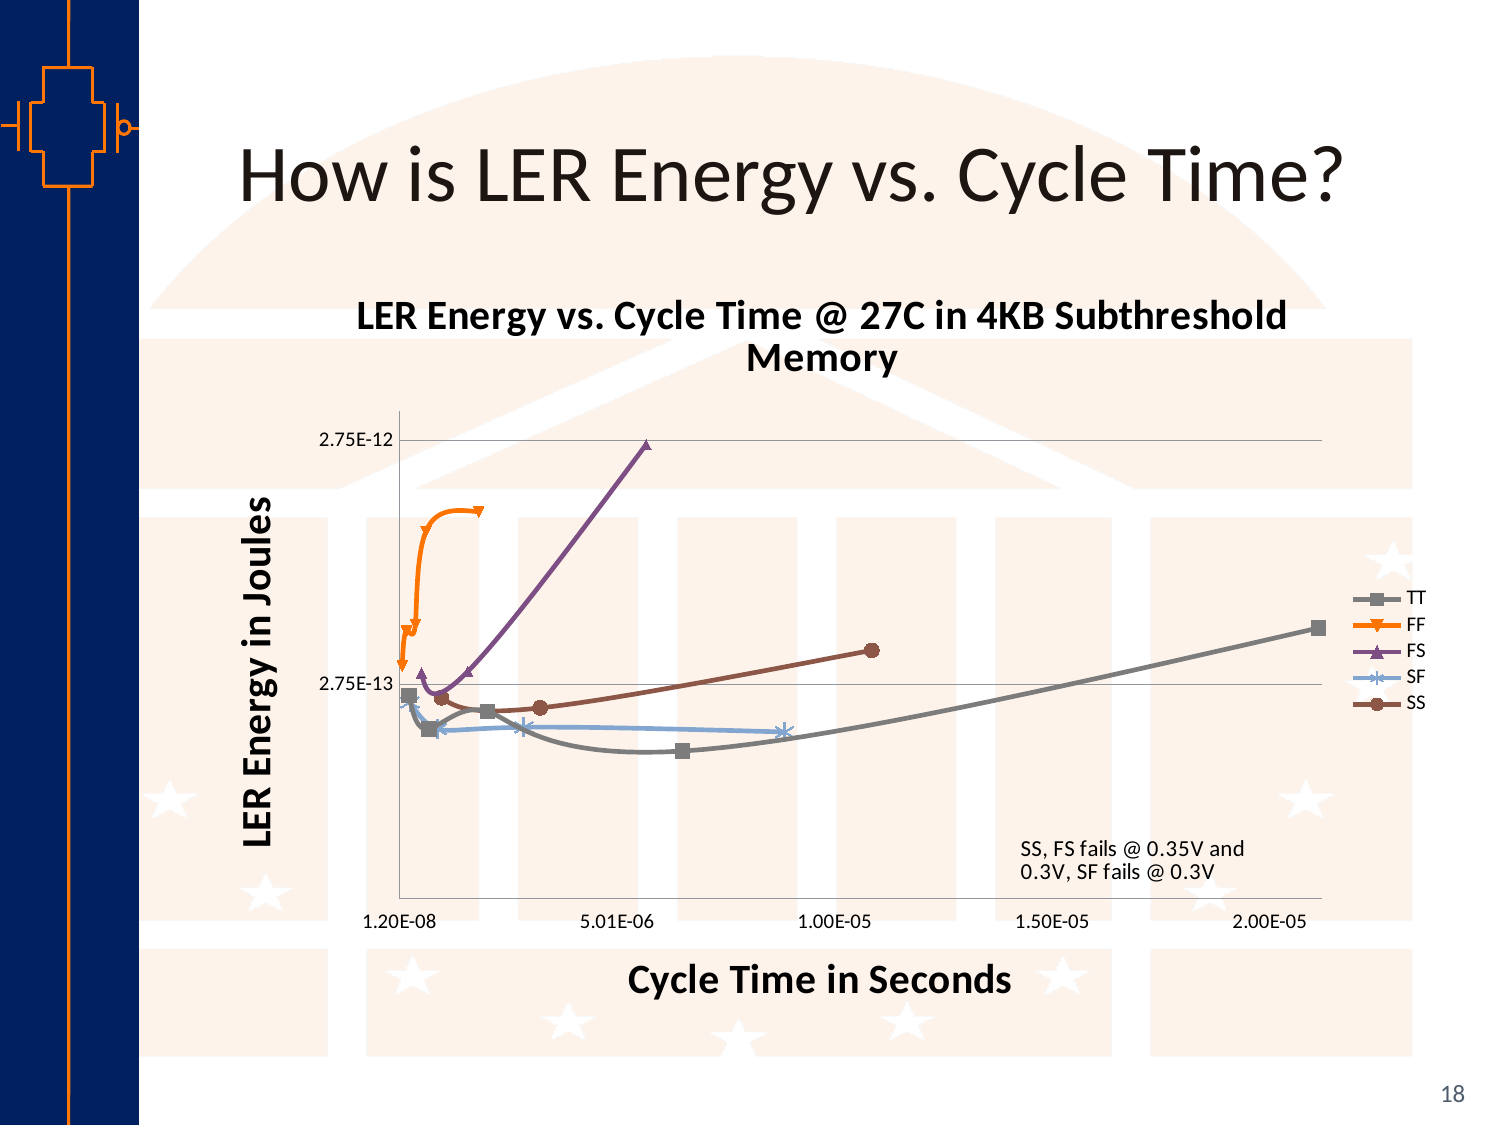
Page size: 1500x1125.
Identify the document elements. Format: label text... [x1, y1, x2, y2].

chart [199, 262, 1446, 1042]
slide_number 18 [1425, 1062, 1488, 1123]
title How is LER Energy vs. Cycle Time? [200, 37, 1388, 225]
